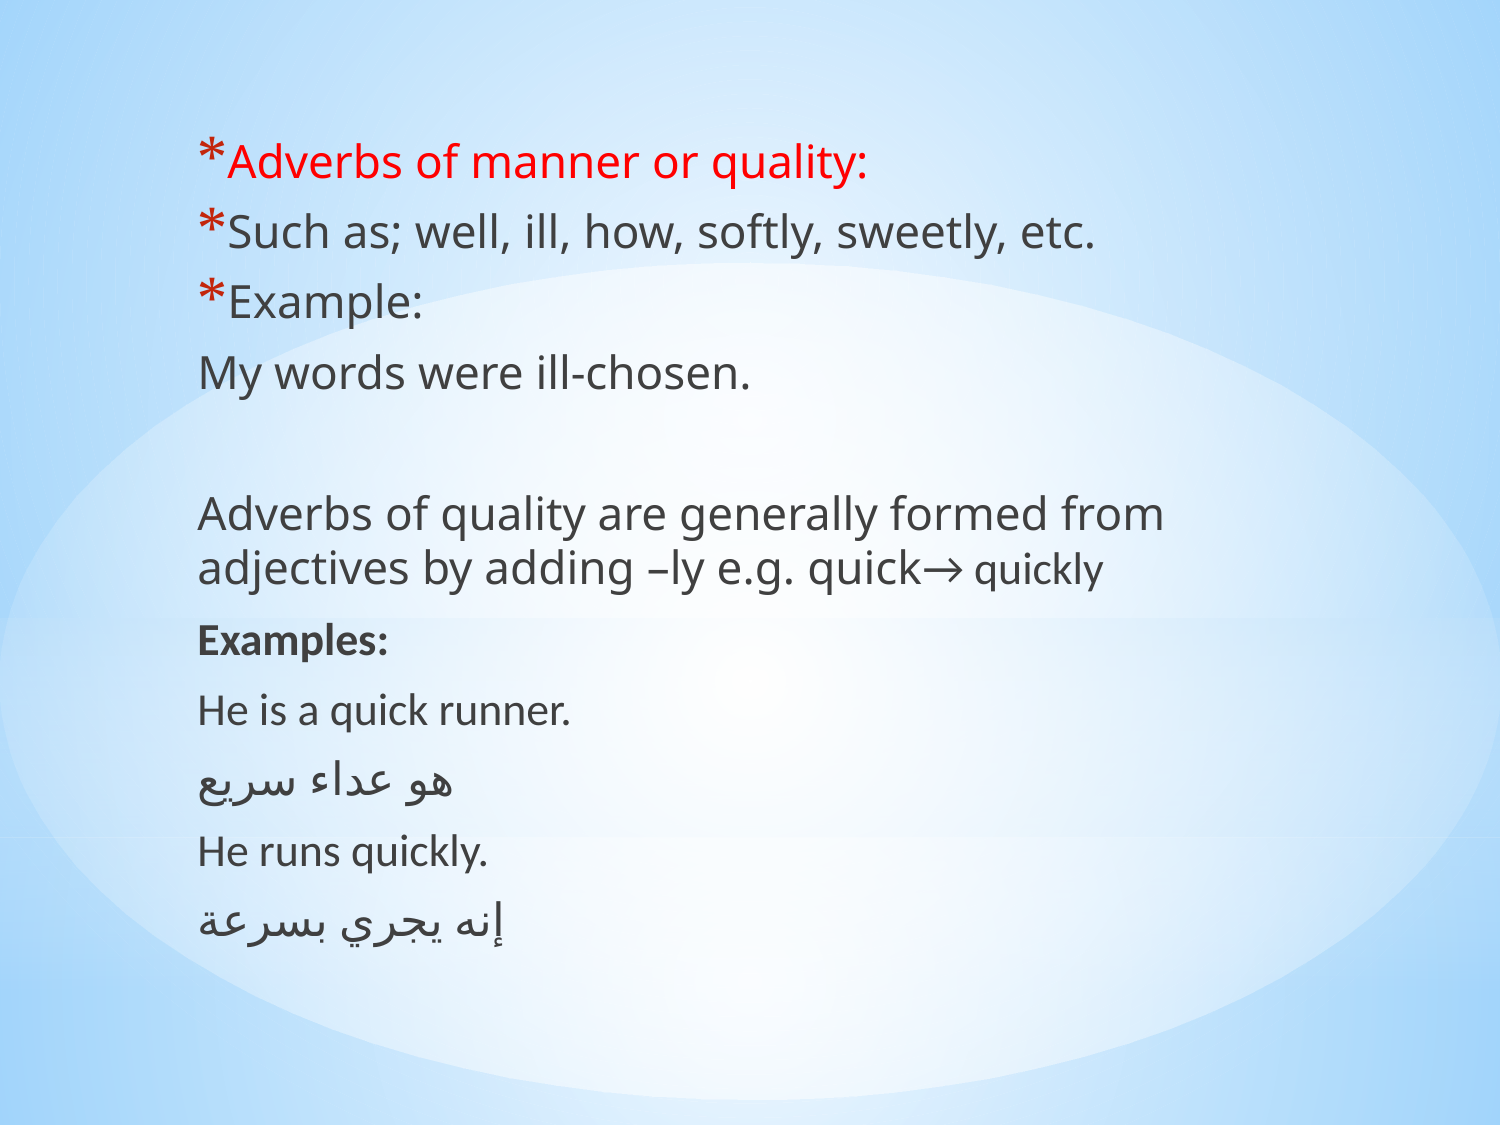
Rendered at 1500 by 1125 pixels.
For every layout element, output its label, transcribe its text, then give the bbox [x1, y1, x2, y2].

list Adverbs of manner or quality: Such as; well, ill, how, softly, sweetly, etc. Example: My words were ill-chosen. Adverbs of quality are generally formed from adjectives by adding –ly e.g. quick→ quickly Examples: He is a quick runner. هو عداء سريع He runs quickly. إنه يجري بسرعة [174, 125, 1288, 963]
